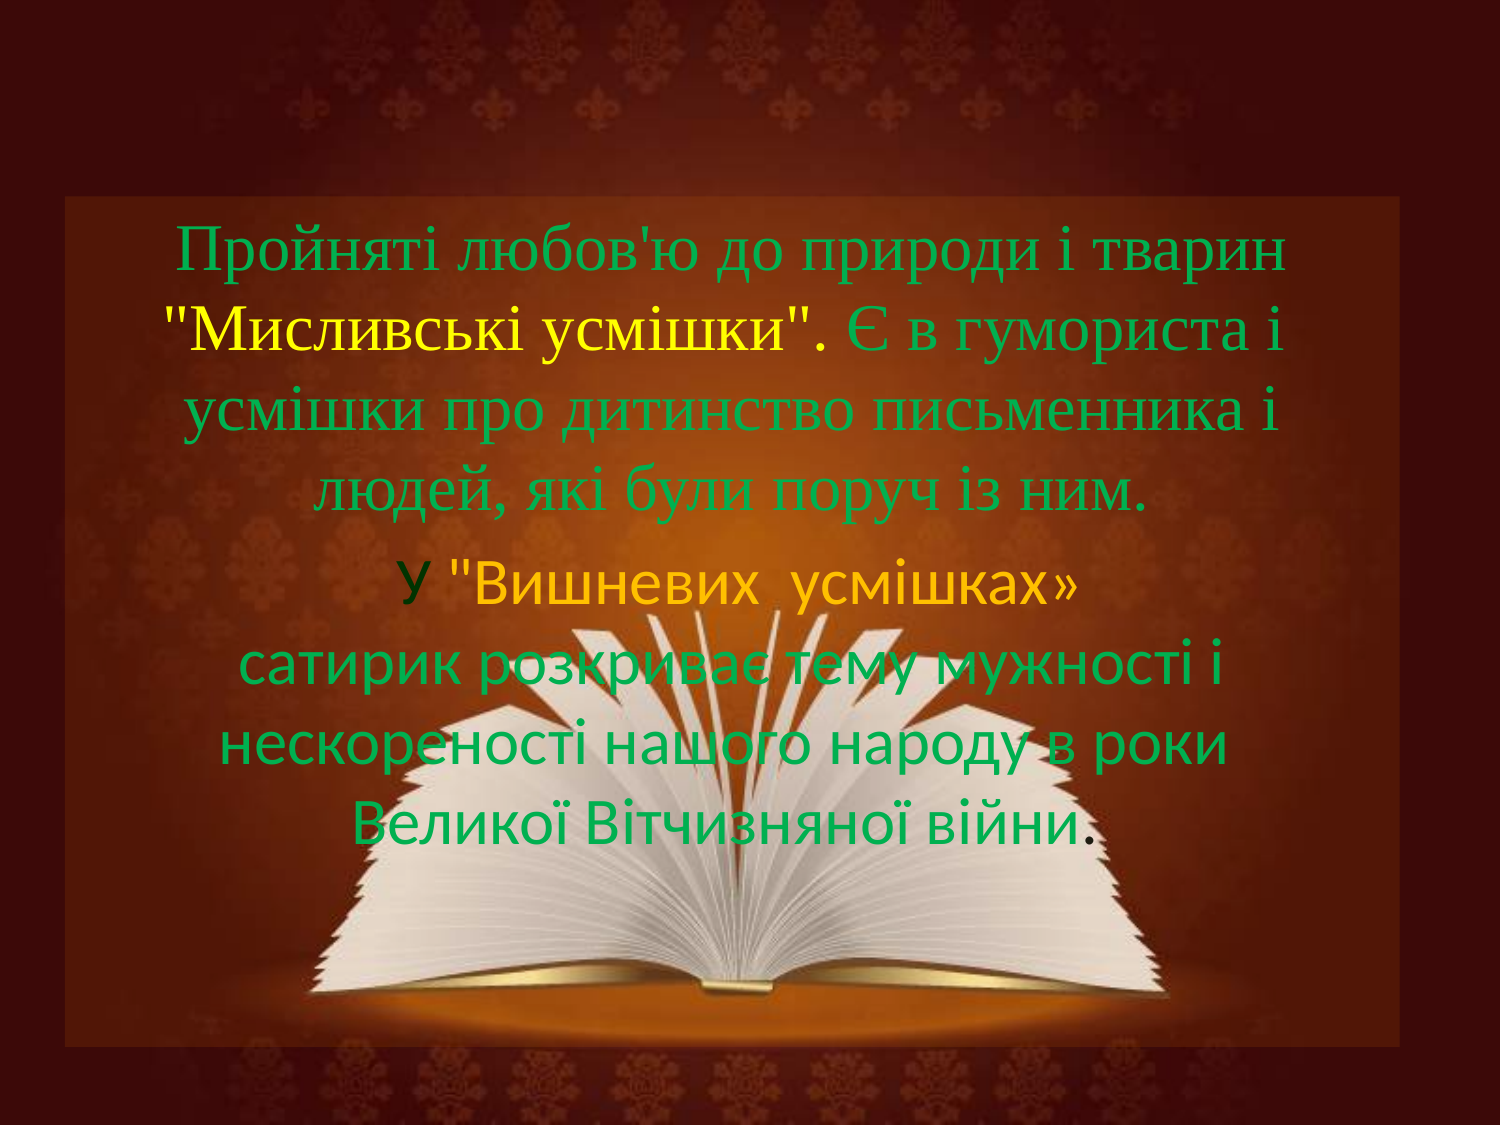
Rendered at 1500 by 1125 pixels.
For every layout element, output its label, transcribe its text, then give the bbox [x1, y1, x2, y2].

subtitle Пройнятi любов'ю до природи i тварин "Мисливськi усмiшки". Є в гумориста i усмiшки про дитинство письменника i людей, якi були поруч iз ним. У "Вишневих усмішках» сатирик розкриває тему мужностi i нескореностi нашого народу в роки Великоï Вiтчизняноï вiйни. [64, 196, 1400, 1048]
picture [0, 0, 1500, 1125]
